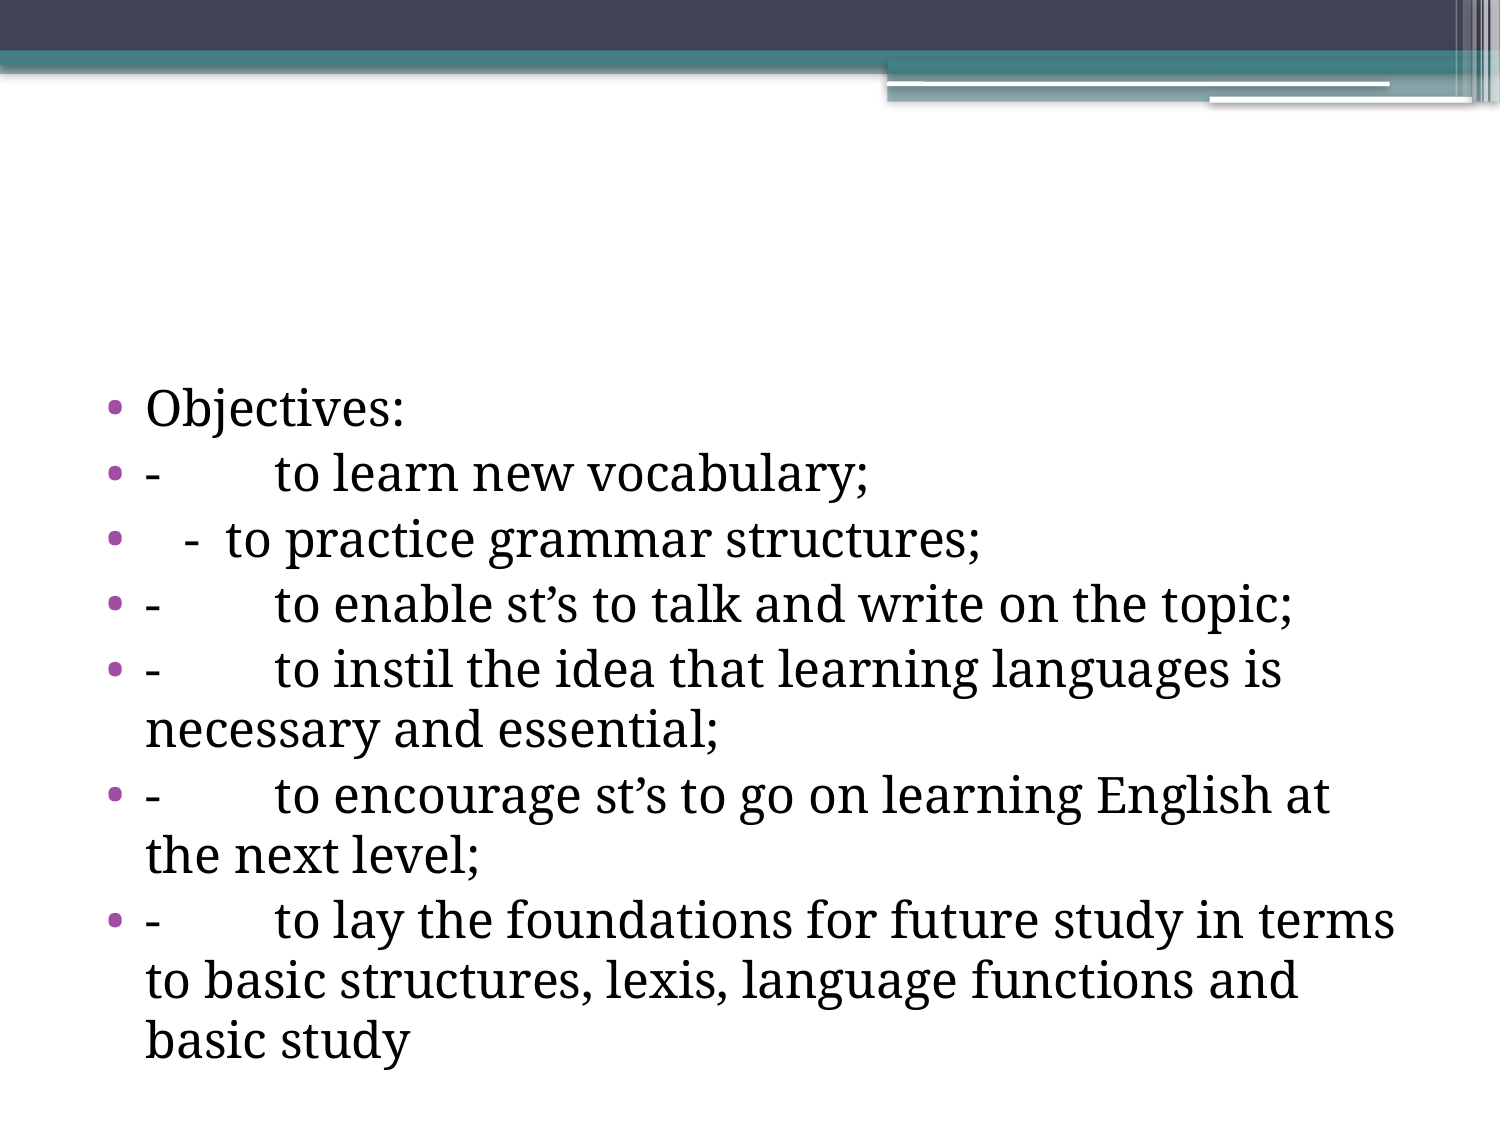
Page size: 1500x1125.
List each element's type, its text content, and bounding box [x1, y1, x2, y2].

list Objectives: - to learn new vocabulary; - to practice grammar structures; - to enable st’s to talk and write on the topic; - to instil the idea that learning languages is necessary and essential; - to encourage st’s to go on learning English at the next level; - to lay the foundations for future study in terms to basic structures, lexis, language functions and basic study [75, 368, 1425, 1079]
